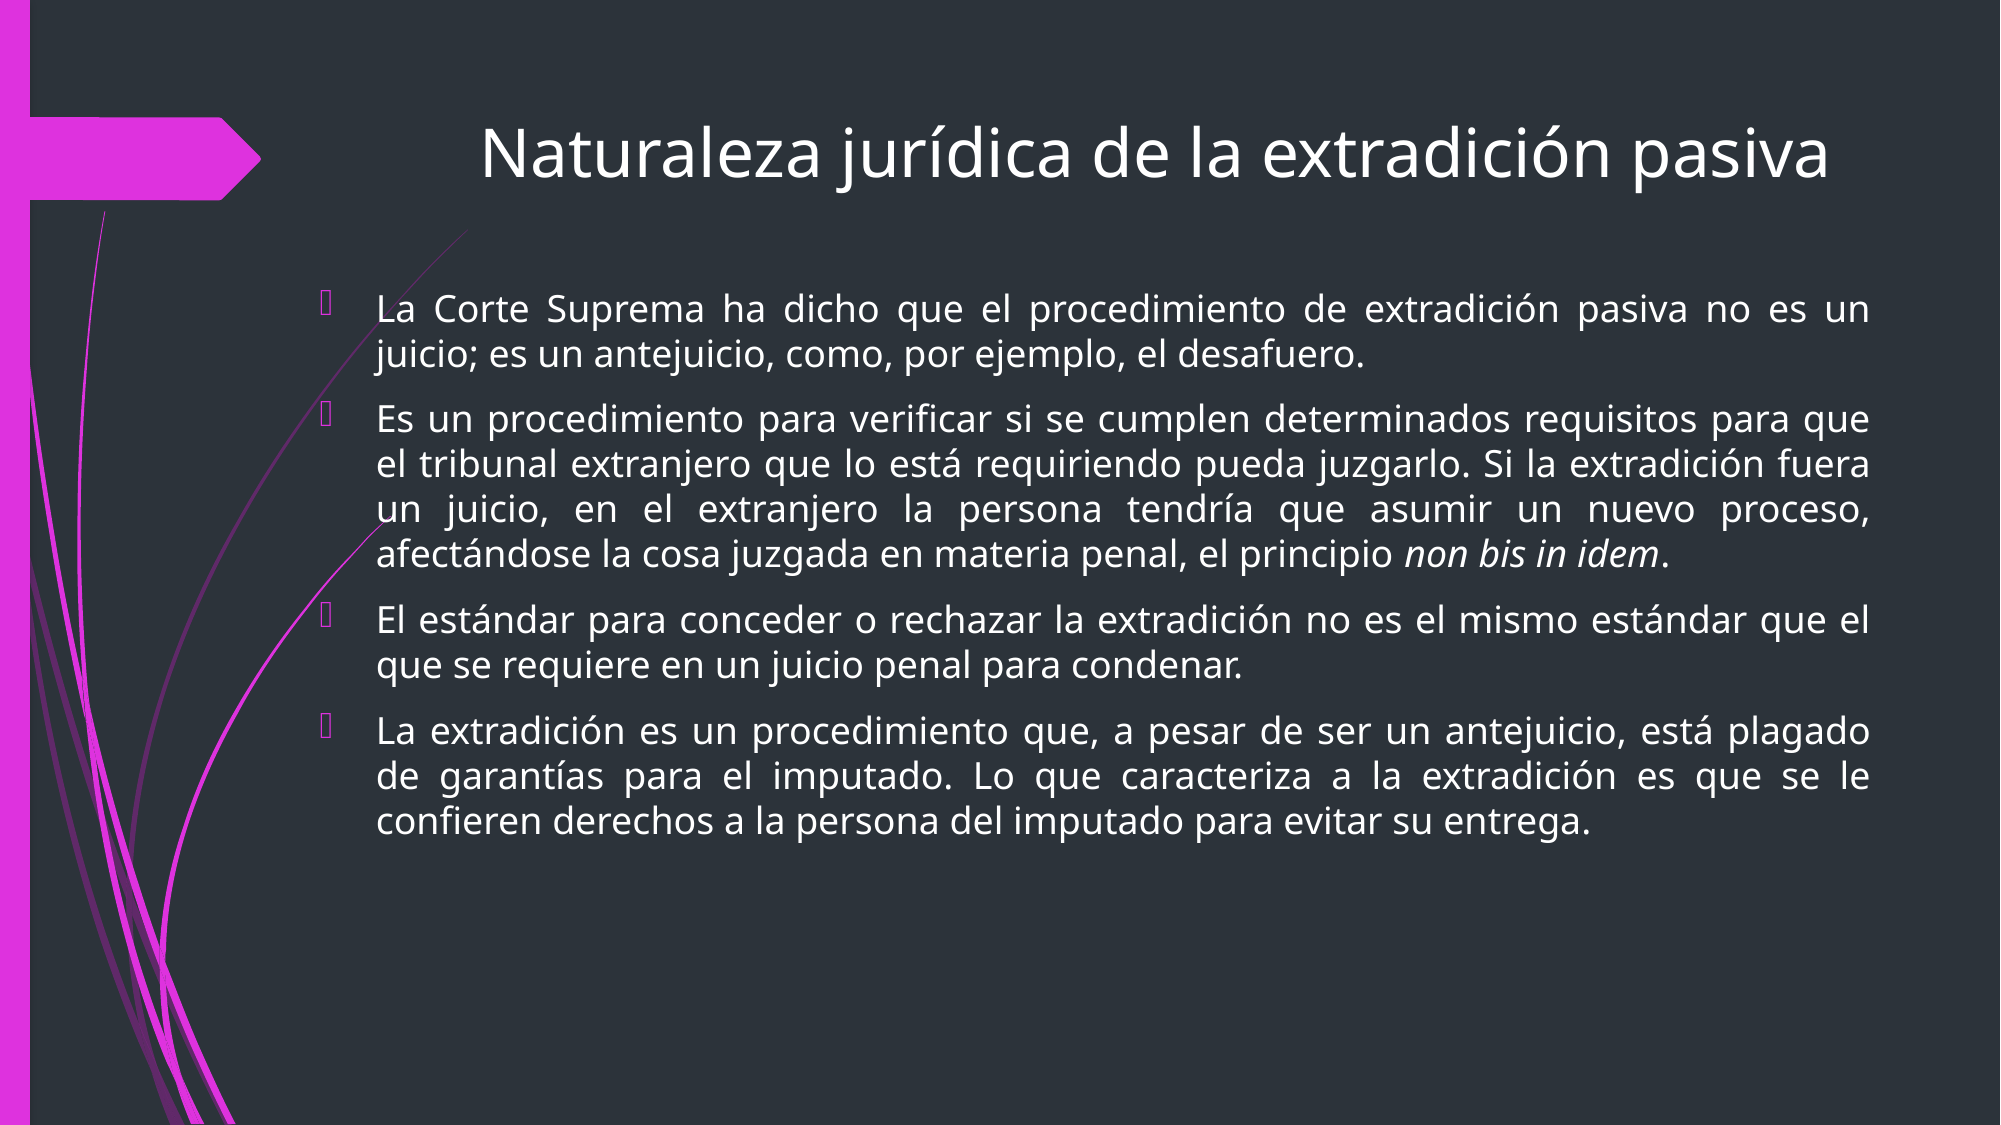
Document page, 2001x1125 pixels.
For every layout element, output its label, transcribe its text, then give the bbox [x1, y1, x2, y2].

list La Corte Suprema ha dicho que el procedimiento de extradición pasiva no es un juicio; es un antejuicio, como, por ejemplo, el desafuero. Es un procedimiento para verificar si se cumplen determinados requisitos para que el tribunal extranjero que lo está requiriendo pueda juzgarlo. Si la extradición fuera un juicio, en el extranjero la persona tendría que asumir un nuevo proceso, afectándose la cosa juzgada en materia penal, el principio non bis in idem. El estándar para conceder o rechazar la extradición no es el mismo estándar que el que se requiere en un juicio penal para condenar. La extradición es un procedimiento que, a pesar de ser un antejuicio, está plagado de garantías para el imputado. Lo que caracteriza a la extradición es que se le confieren derechos a la persona del imputado para evitar su entrega. [304, 277, 1888, 970]
title Naturaleza jurídica de la extradición pasiva [425, 102, 1888, 265]
